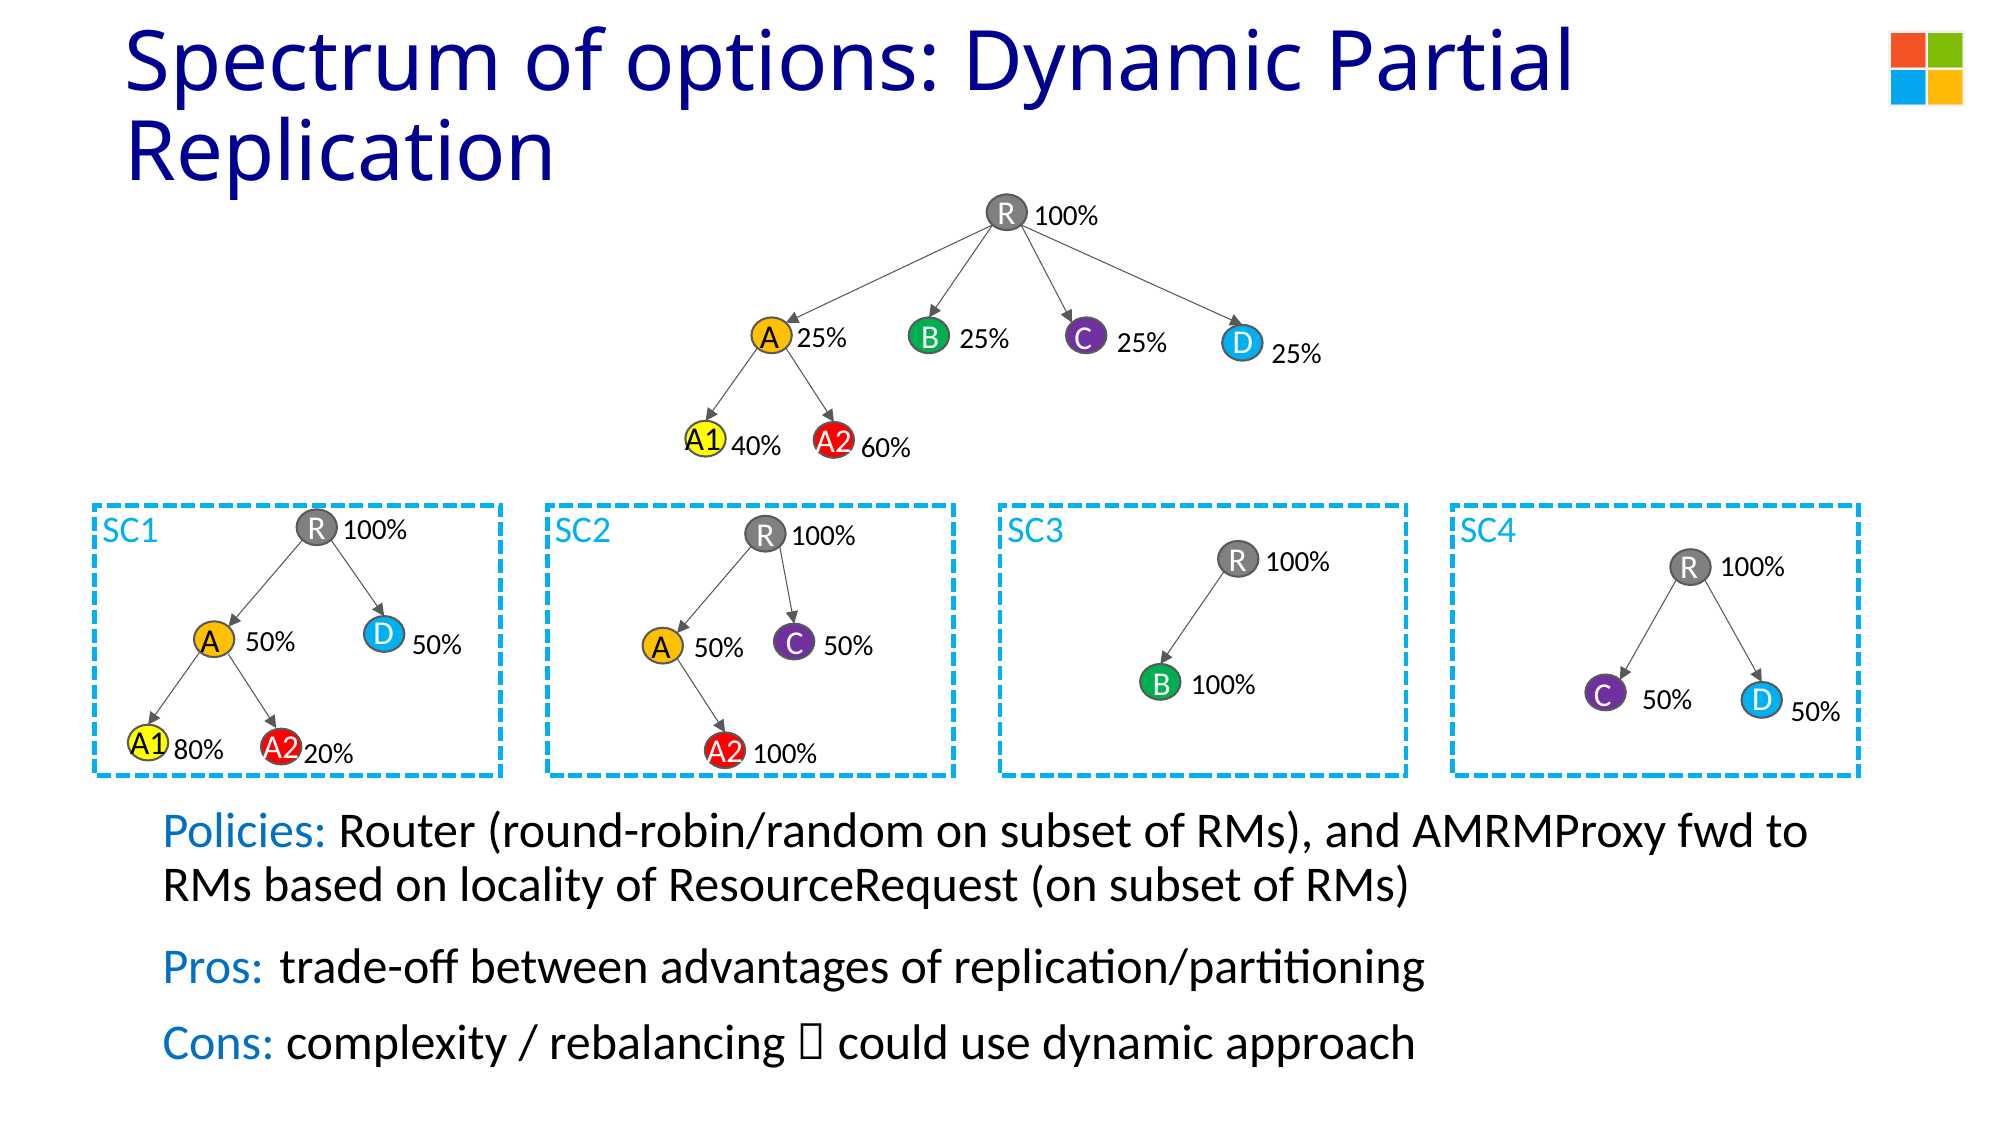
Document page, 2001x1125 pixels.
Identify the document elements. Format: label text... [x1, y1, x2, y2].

text_box [1452, 504, 1860, 777]
text_box SC2 [540, 498, 627, 558]
text_box [94, 558, 288, 777]
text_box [1578, 538, 1857, 735]
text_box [228, 654, 277, 729]
title Spectrum of options: Dynamic Partial Replication [109, 0, 1835, 218]
picture [1888, 30, 1965, 107]
text_box [369, 504, 502, 777]
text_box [115, 498, 478, 774]
text_box Policies: Router (round-robin/random on subset of RMs), and AMRMProxy fwd to RMs based on locality of ResourceRequest (on subset of RMs) Pros: trade-off between advantages of replication/partitioning Cons: complexity / rebalancing  could use dynamic approach [147, 796, 1912, 1078]
text_box SC4 [1445, 498, 1532, 558]
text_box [991, 530, 1339, 711]
text_box SC3 [992, 498, 1079, 530]
text_box SC1 [87, 498, 115, 558]
text_box [999, 504, 1407, 777]
text_box [884, 504, 954, 777]
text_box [642, 505, 890, 778]
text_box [670, 183, 1338, 471]
text_box [546, 504, 642, 777]
